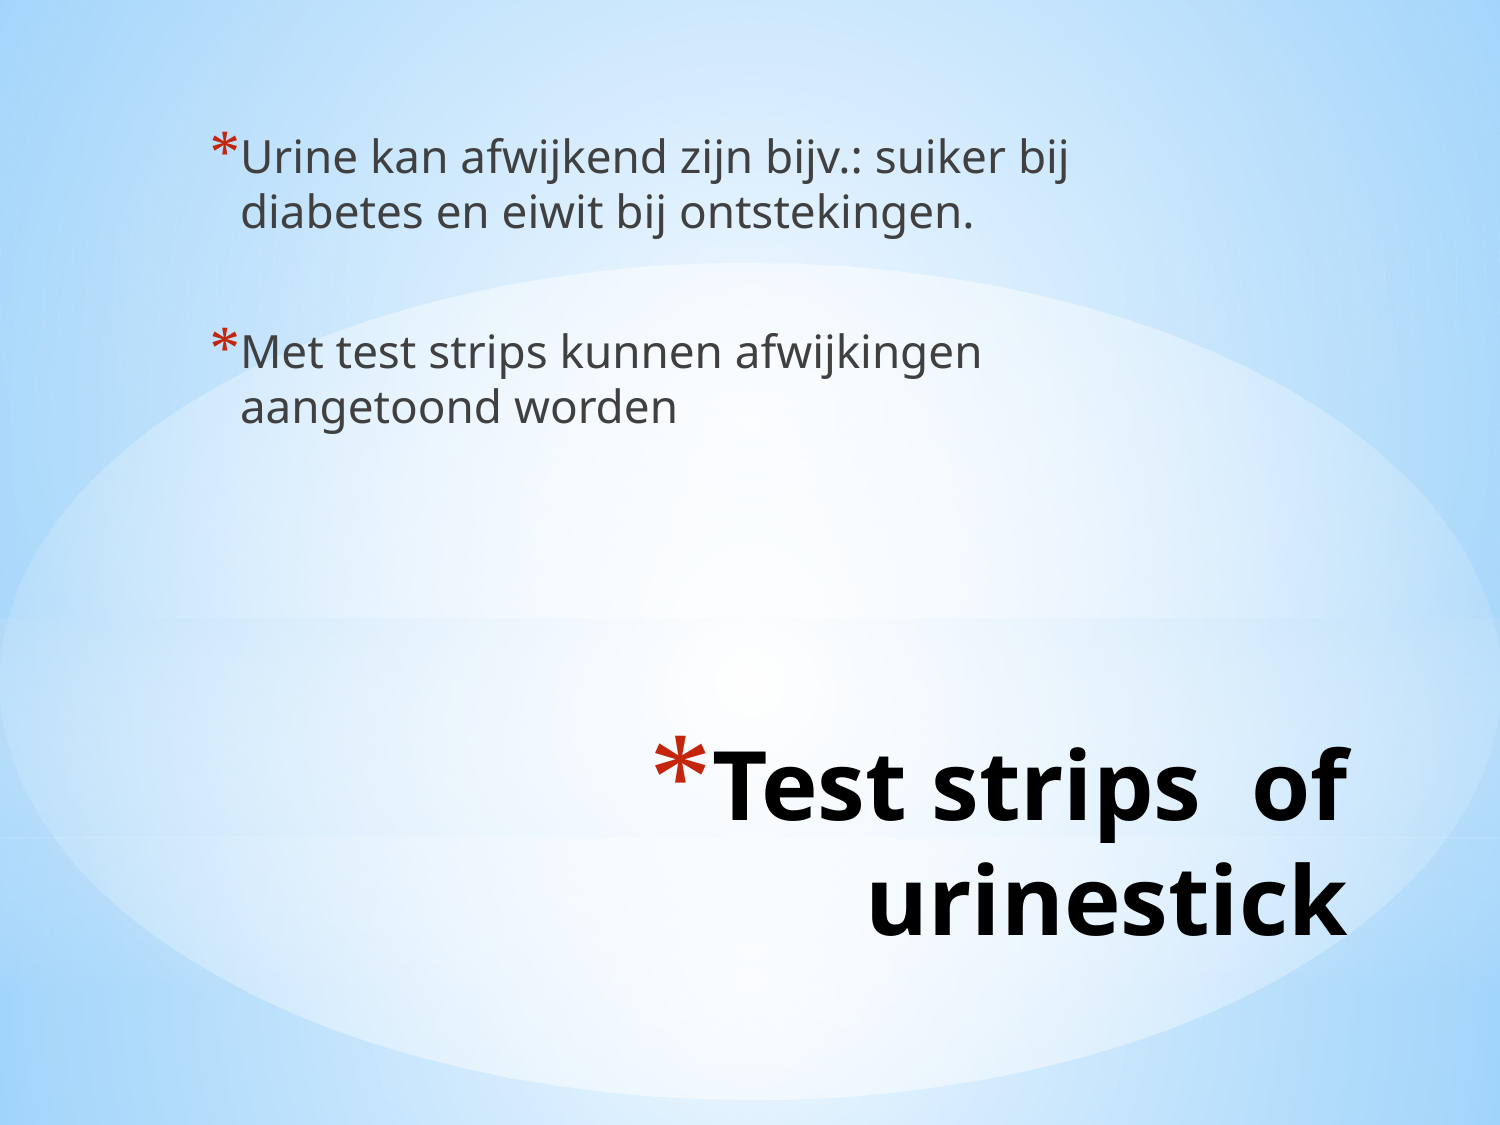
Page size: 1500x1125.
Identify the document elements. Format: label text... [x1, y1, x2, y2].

list Urine kan afwijkend zijn bijv.: suiker bij diabetes en eiwit bij ontstekingen. Met test strips kunnen afwijkingen aangetoond worden [187, 120, 1238, 690]
title Test strips of urinestick [294, 717, 1363, 905]
